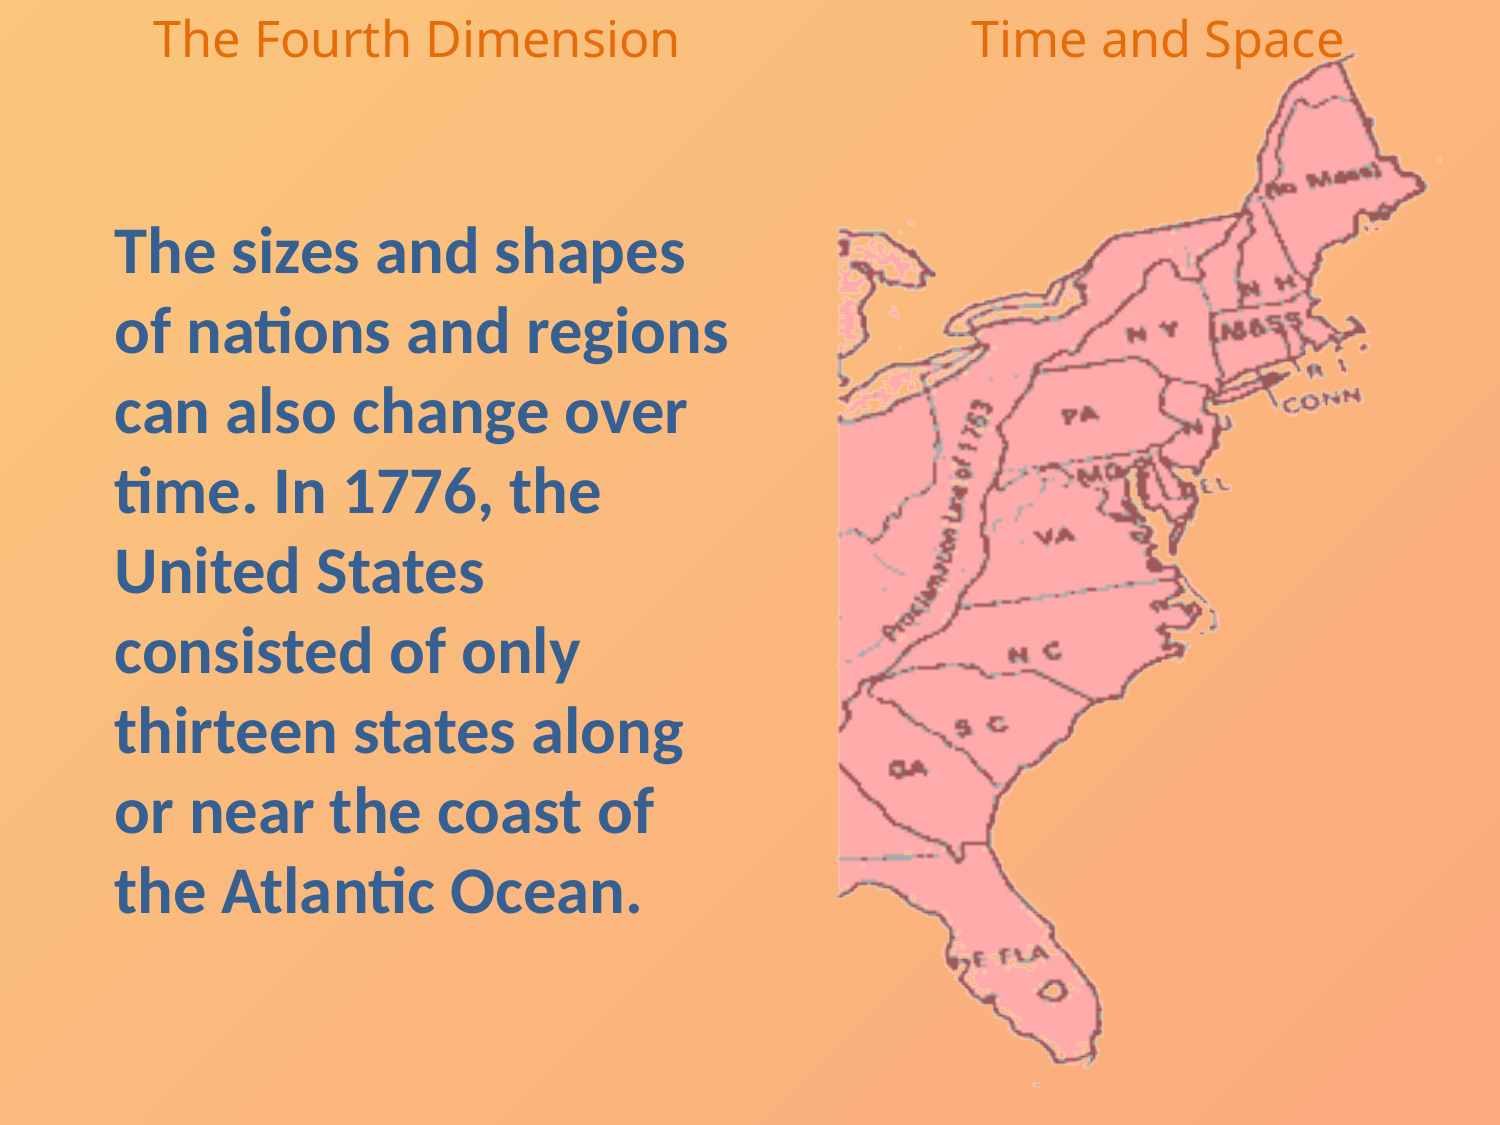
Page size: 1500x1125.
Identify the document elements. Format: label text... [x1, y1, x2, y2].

text_box The sizes and shapes of nations and regions can also change over time. In 1776, the United States consisted of only thirteen states along or near the coast of the Atlantic Ocean. [99, 199, 763, 935]
text_box The Fourth Dimension Time and Space [0, 0, 1500, 76]
picture [837, 31, 1465, 1125]
